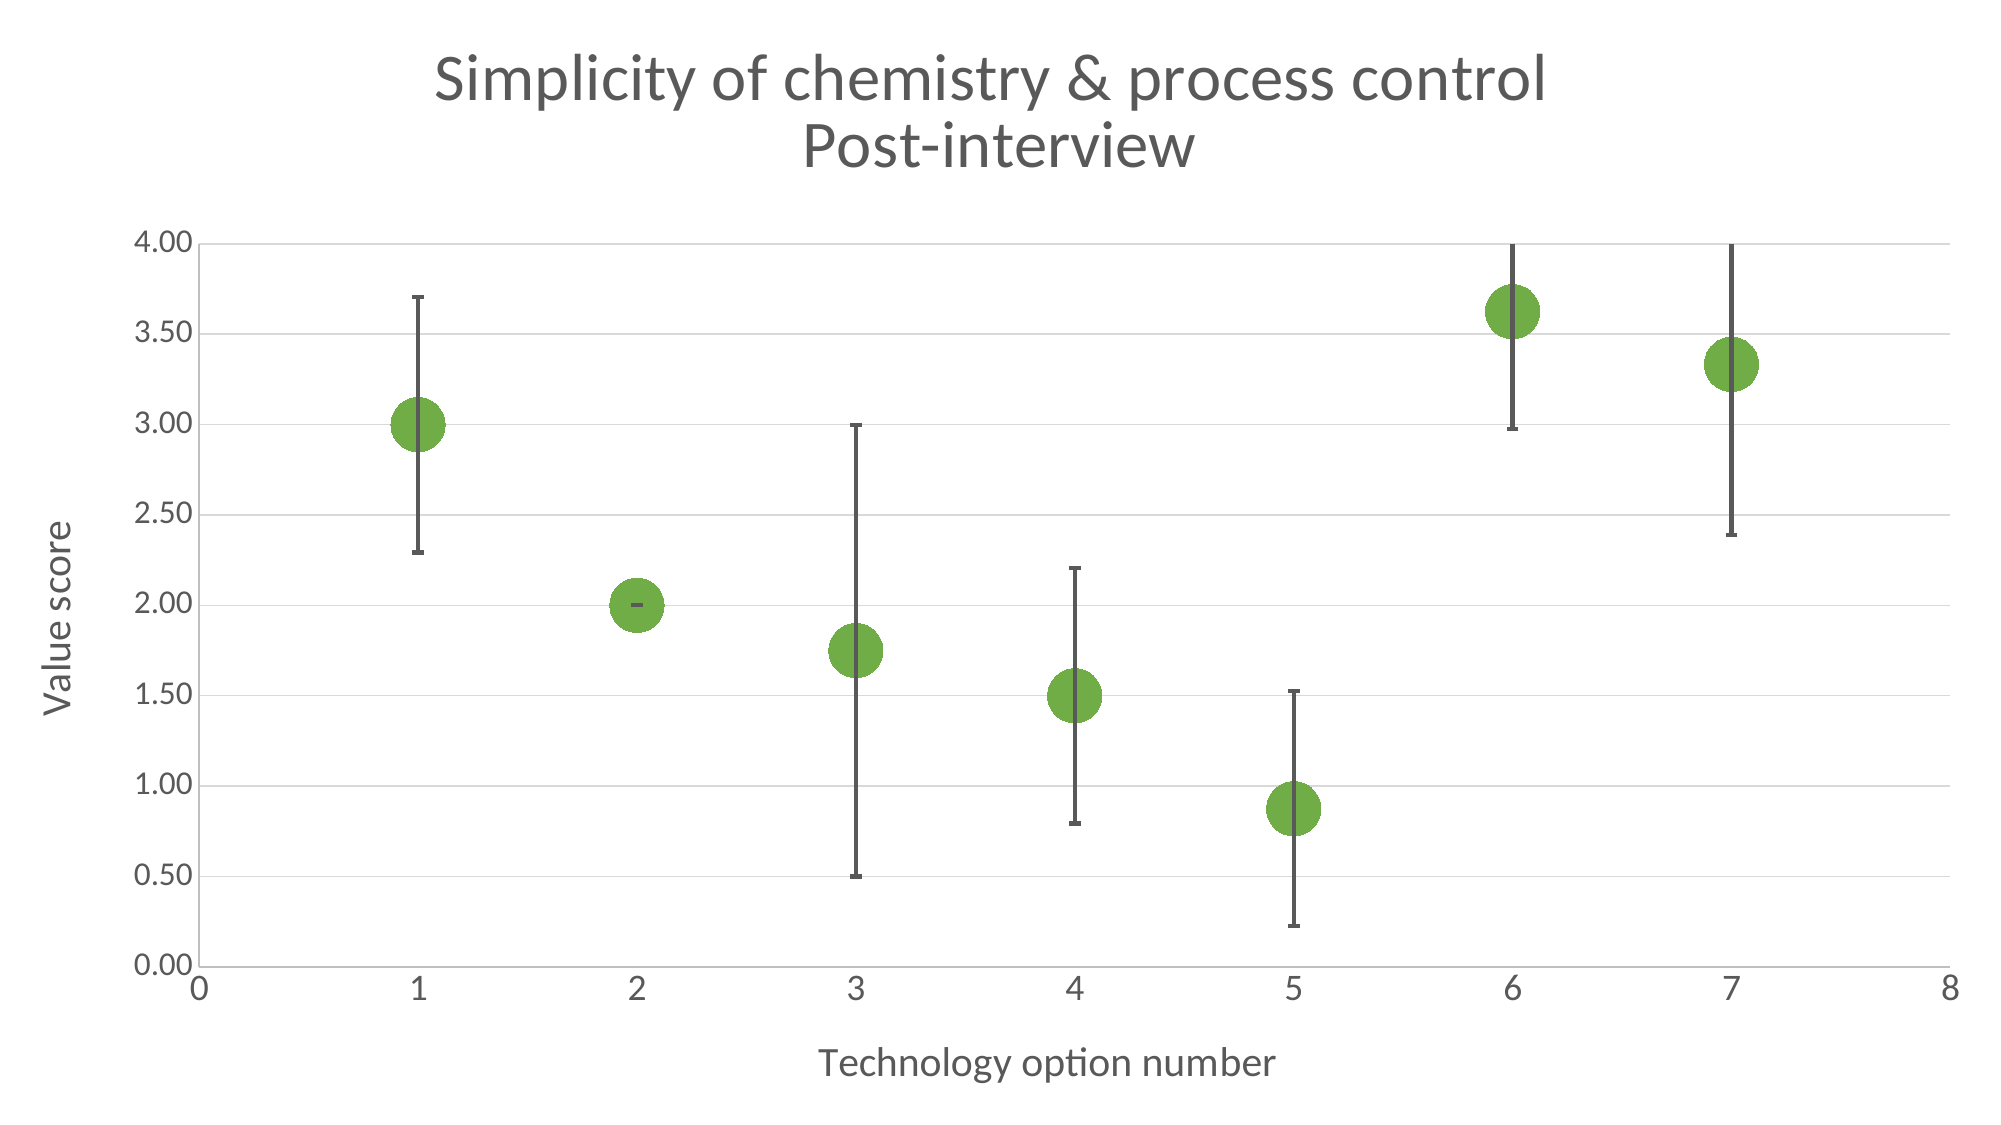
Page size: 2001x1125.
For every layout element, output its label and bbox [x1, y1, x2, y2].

chart [0, 0, 2000, 1125]
